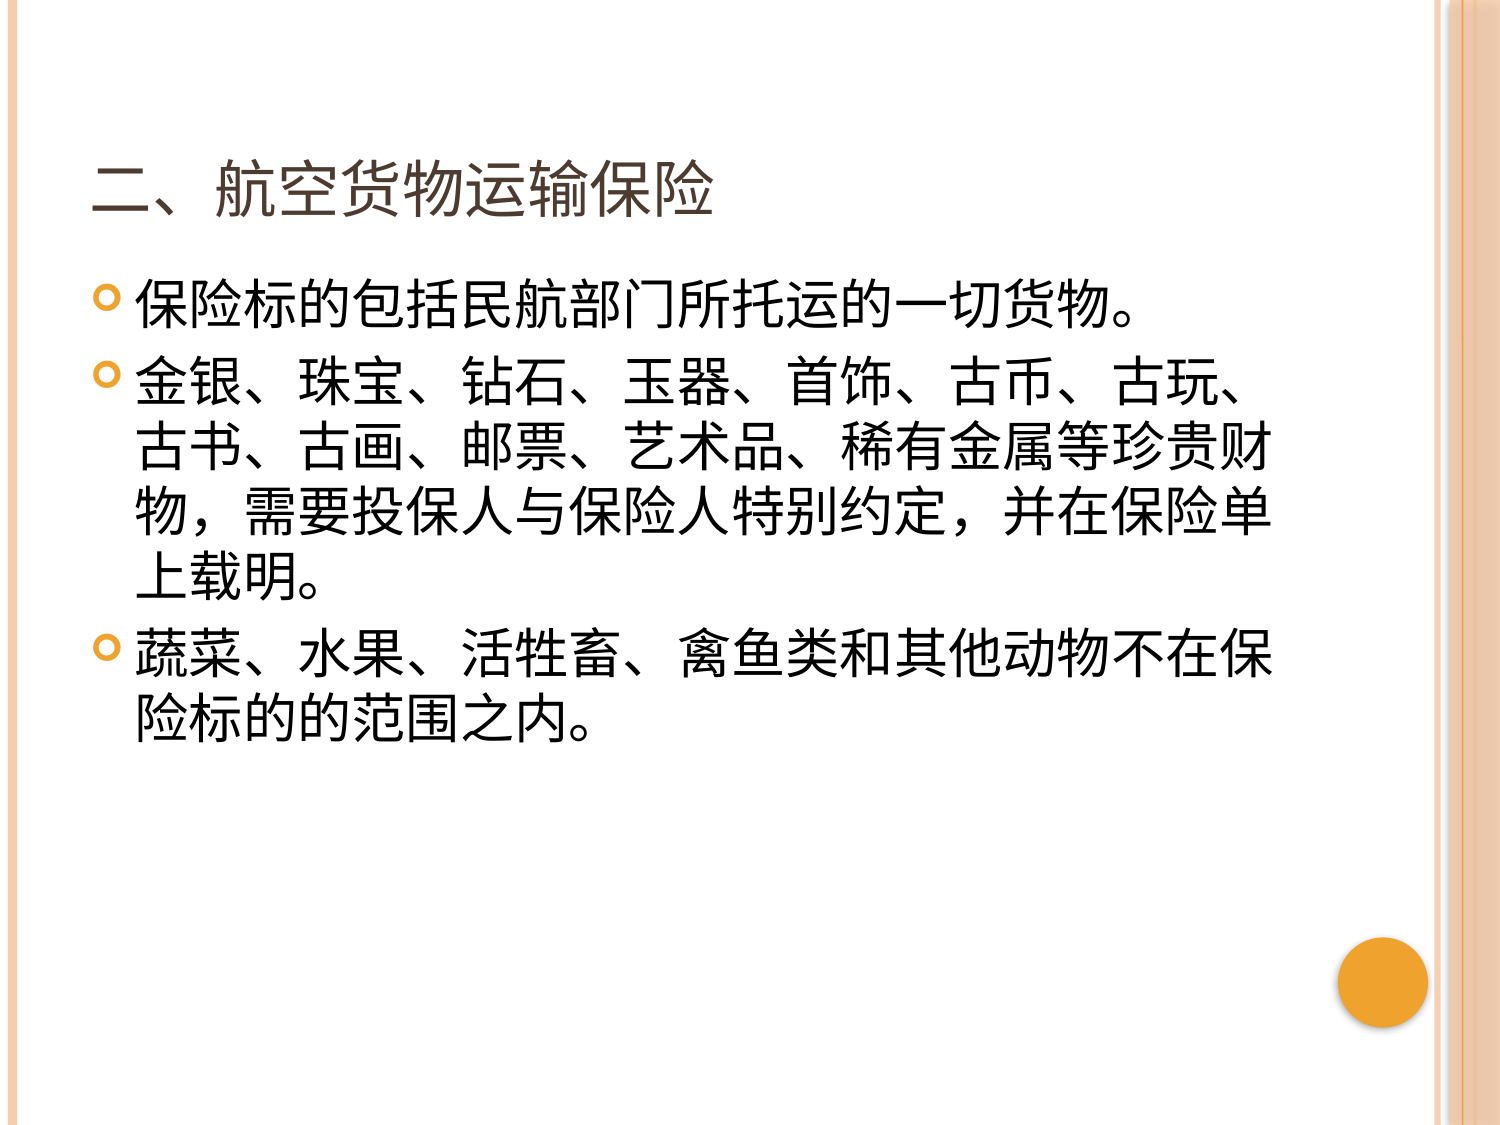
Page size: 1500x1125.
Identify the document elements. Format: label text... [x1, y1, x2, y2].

title 二、航空货物运输保险 [75, 45, 1300, 233]
list 保险标的包括民航部门所托运的一切货物。 金银、珠宝、钻石、玉器、首饰、古币、古玩、古书、古画、邮票、艺术品、稀有金属等珍贵财物，需要投保人与保险人特别约定，并在保险单上载明。 蔬菜、水果、活牲畜、禽鱼类和其他动物不在保险标的的范围之内。 [74, 262, 1301, 1063]
